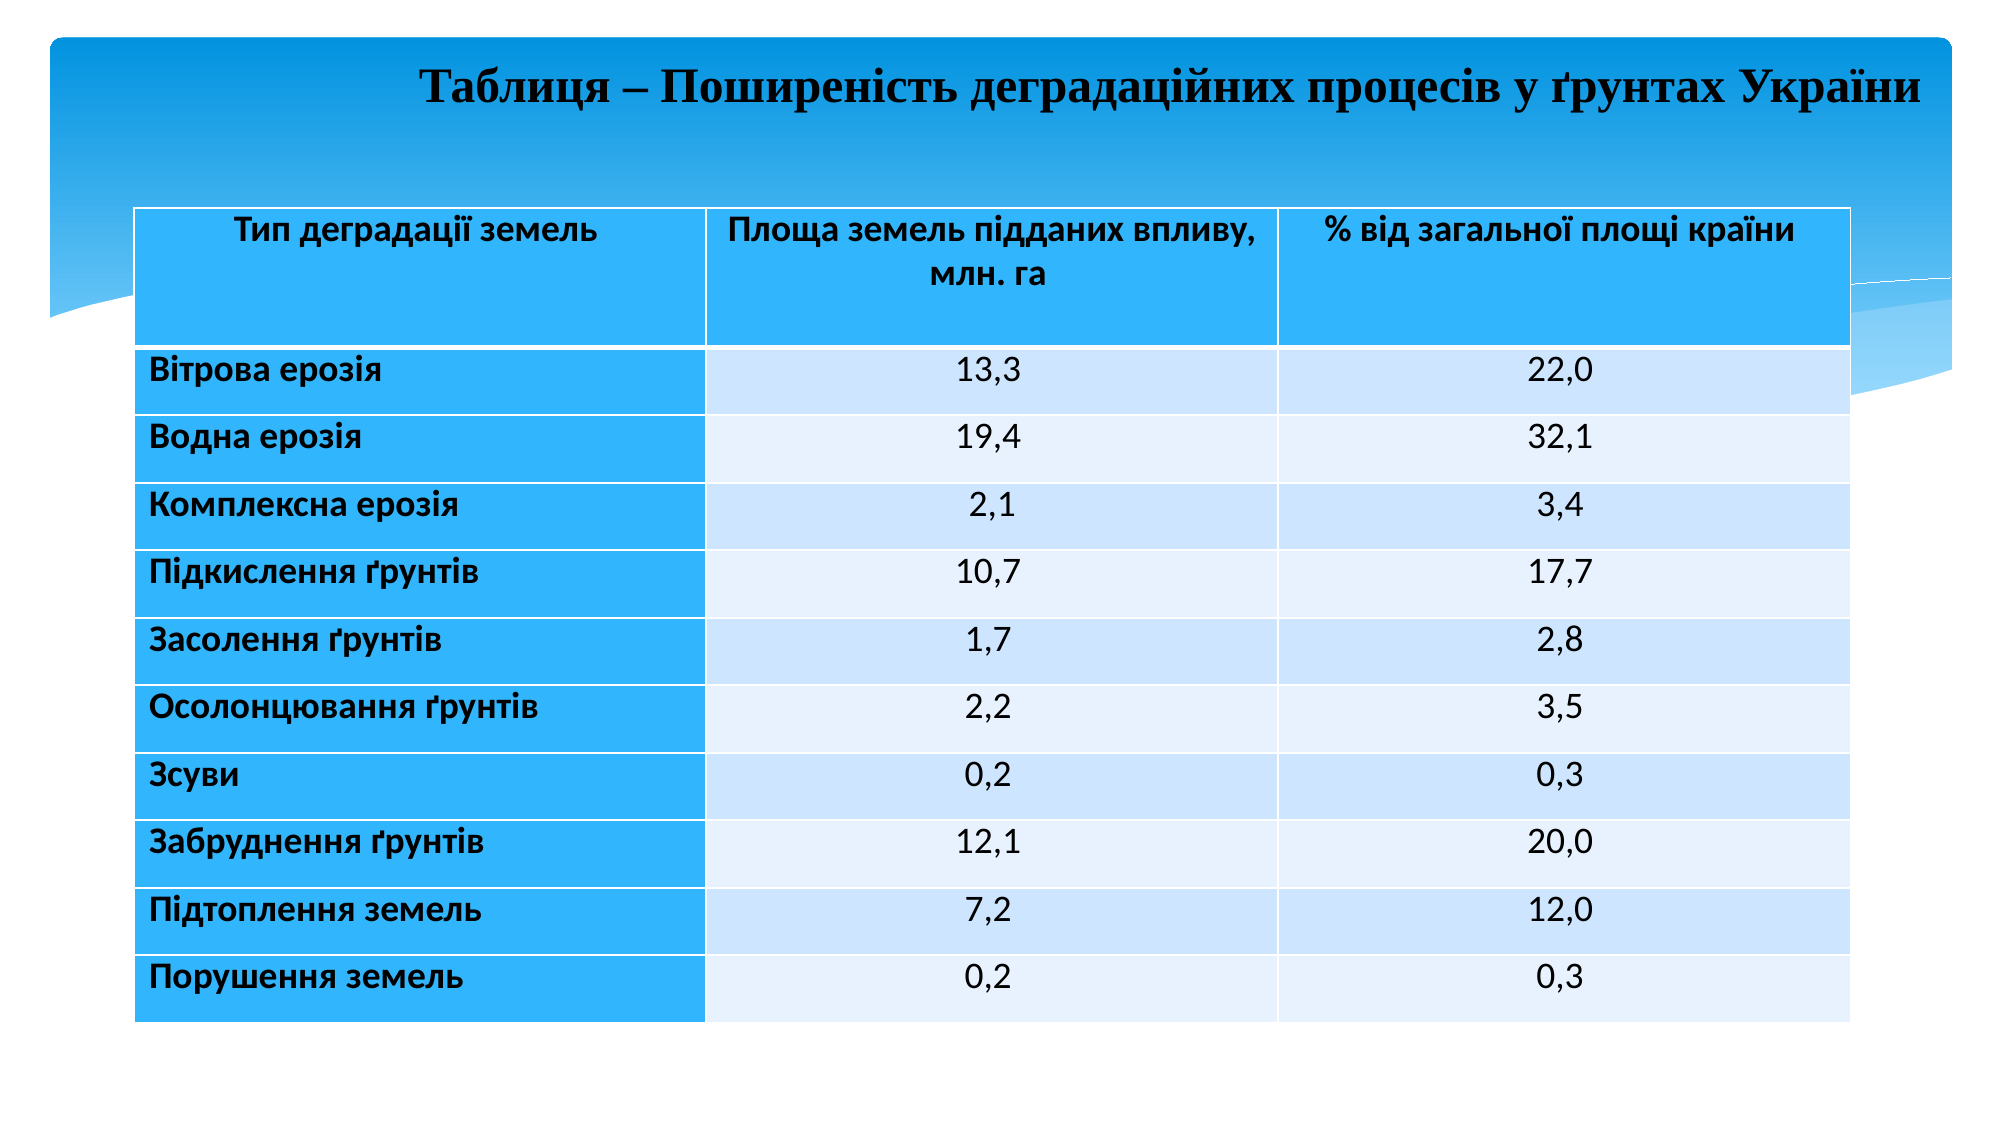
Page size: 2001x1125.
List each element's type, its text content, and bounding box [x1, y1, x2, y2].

table_cell 10,7 [707, 551, 1277, 617]
table_cell Підкислення ґрунтів [135, 551, 705, 617]
table_cell 2,2 [707, 686, 1277, 752]
table_cell 12,1 [707, 821, 1277, 887]
table_cell Водна ерозія [135, 416, 705, 482]
table_cell 2,1 [707, 484, 1277, 549]
table_cell Комплексна ерозія [135, 484, 705, 549]
table_cell 32,1 [1279, 416, 1850, 482]
table_cell 2,8 [1279, 619, 1850, 684]
table_header % від загальної площі країни [1279, 209, 1850, 345]
table_cell 22,0 [1279, 350, 1850, 414]
table_cell 19,4 [707, 416, 1277, 482]
table_cell 0,2 [707, 754, 1277, 819]
table_cell Зсуви [135, 754, 705, 819]
table_cell 0,2 [707, 956, 1277, 1022]
table_cell Осолонцювання ґрунтів [135, 686, 705, 752]
table_cell 12,0 [1279, 889, 1850, 954]
table_cell Забруднення ґрунтів [135, 821, 705, 887]
title Таблиця – Поширеність деградаційних процесів у ґрунтах України [313, 45, 1954, 161]
table_cell 1,7 [707, 619, 1277, 684]
table_cell Підтоплення земель [135, 889, 705, 954]
table_cell Порушення земель [135, 956, 705, 1022]
table_cell 0,3 [1279, 754, 1850, 819]
table_cell 7,2 [707, 889, 1277, 954]
table_cell Вітрова ерозія [135, 350, 705, 414]
table_cell 13,3 [707, 350, 1277, 414]
table_cell 17,7 [1279, 551, 1850, 617]
table_cell Засолення ґрунтів [135, 619, 705, 684]
table_cell 0,3 [1279, 956, 1850, 1022]
table_header Площа земель підданих впливу, млн. га [707, 209, 1277, 345]
table_cell 3,5 [1279, 686, 1850, 752]
table_header Тип деградації земель [135, 209, 705, 345]
table_cell 20,0 [1279, 821, 1850, 887]
table_cell 3,4 [1279, 484, 1850, 549]
